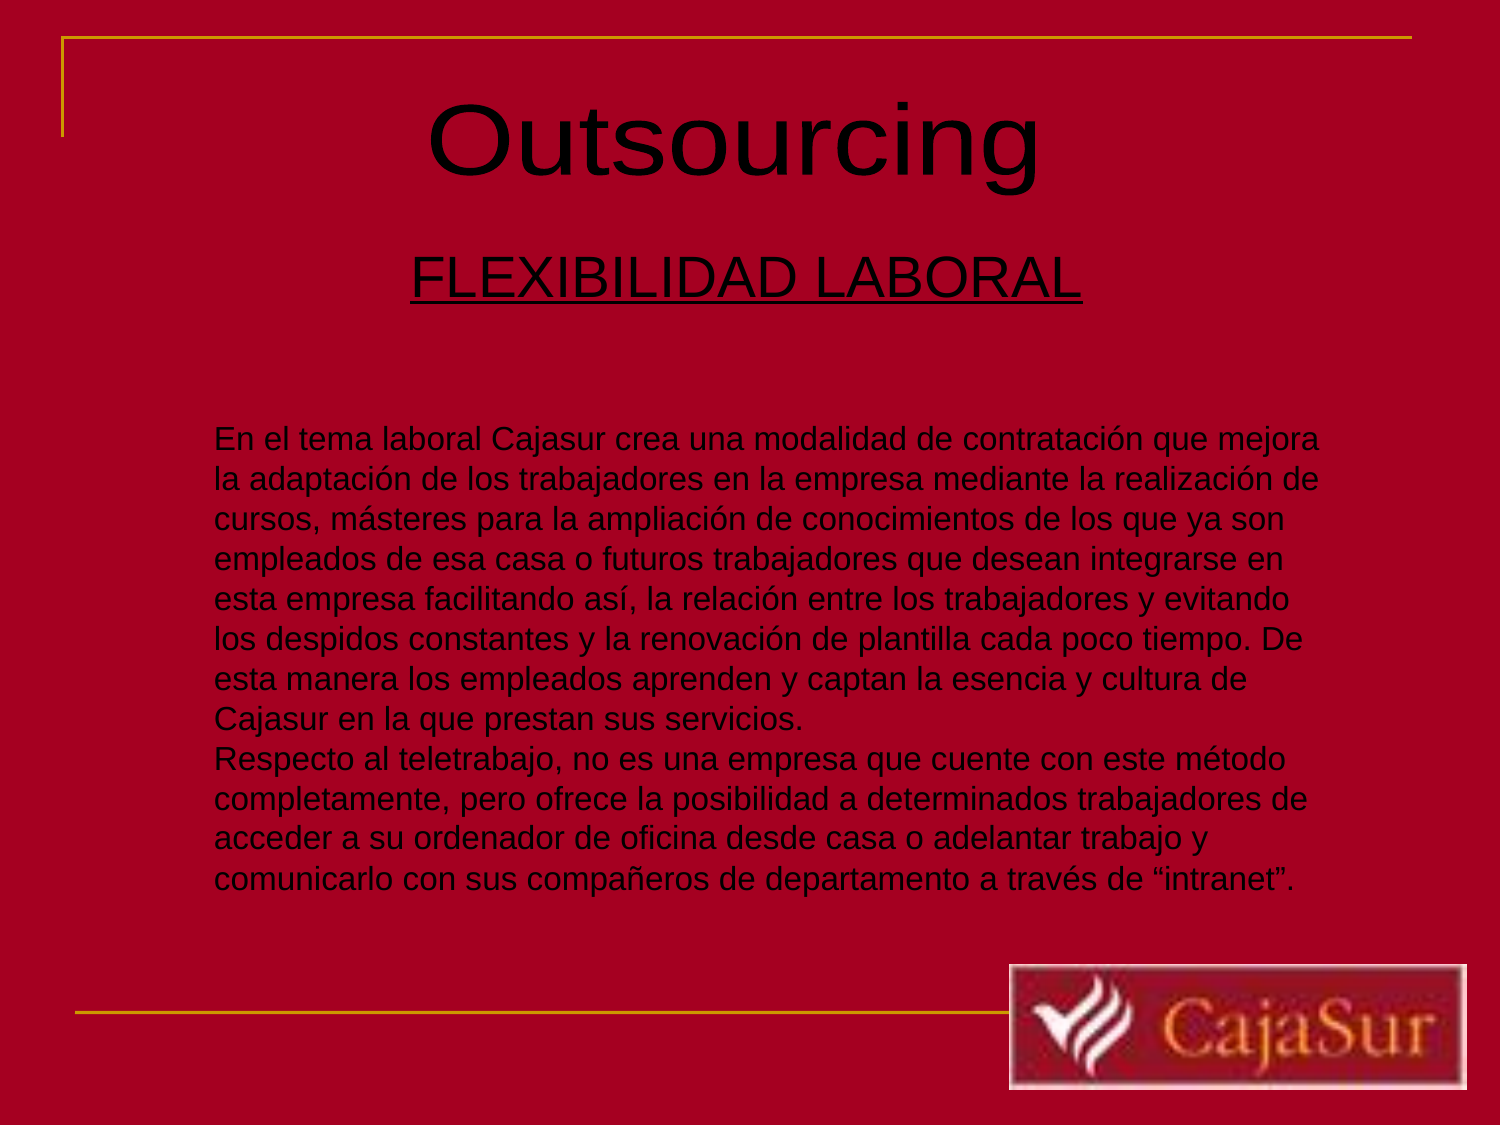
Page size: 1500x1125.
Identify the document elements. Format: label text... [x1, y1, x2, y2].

text_box En el tema laboral Cajasur crea una modalidad de contratación que mejora la adaptación de los trabajadores en la empresa mediante la realización de cursos, másteres para la ampliación de conocimientos de los que ya son empleados de esa casa o futuros trabajadores que desean integrarse en esta empresa facilitando así, la relación entre los trabajadores y evitando los despidos constantes y la renovación de plantilla cada poco tiempo. De esta manera los empleados aprenden y captan la esencia y cultura de Cajasur en la que prestan sus servicios. Respecto al teletrabajo, no es una empresa que cuente con este método completamente, pero ofrece la posibilidad a determinados trabajadores de acceder a su ordenador de oficina desde casa o adelantar trabajo y comunicarlo con sus compañeros de departamento a través de “intranet”. [199, 410, 1348, 904]
text_box FLEXIBILIDAD LABORAL [395, 231, 1199, 317]
picture [1009, 963, 1467, 1091]
